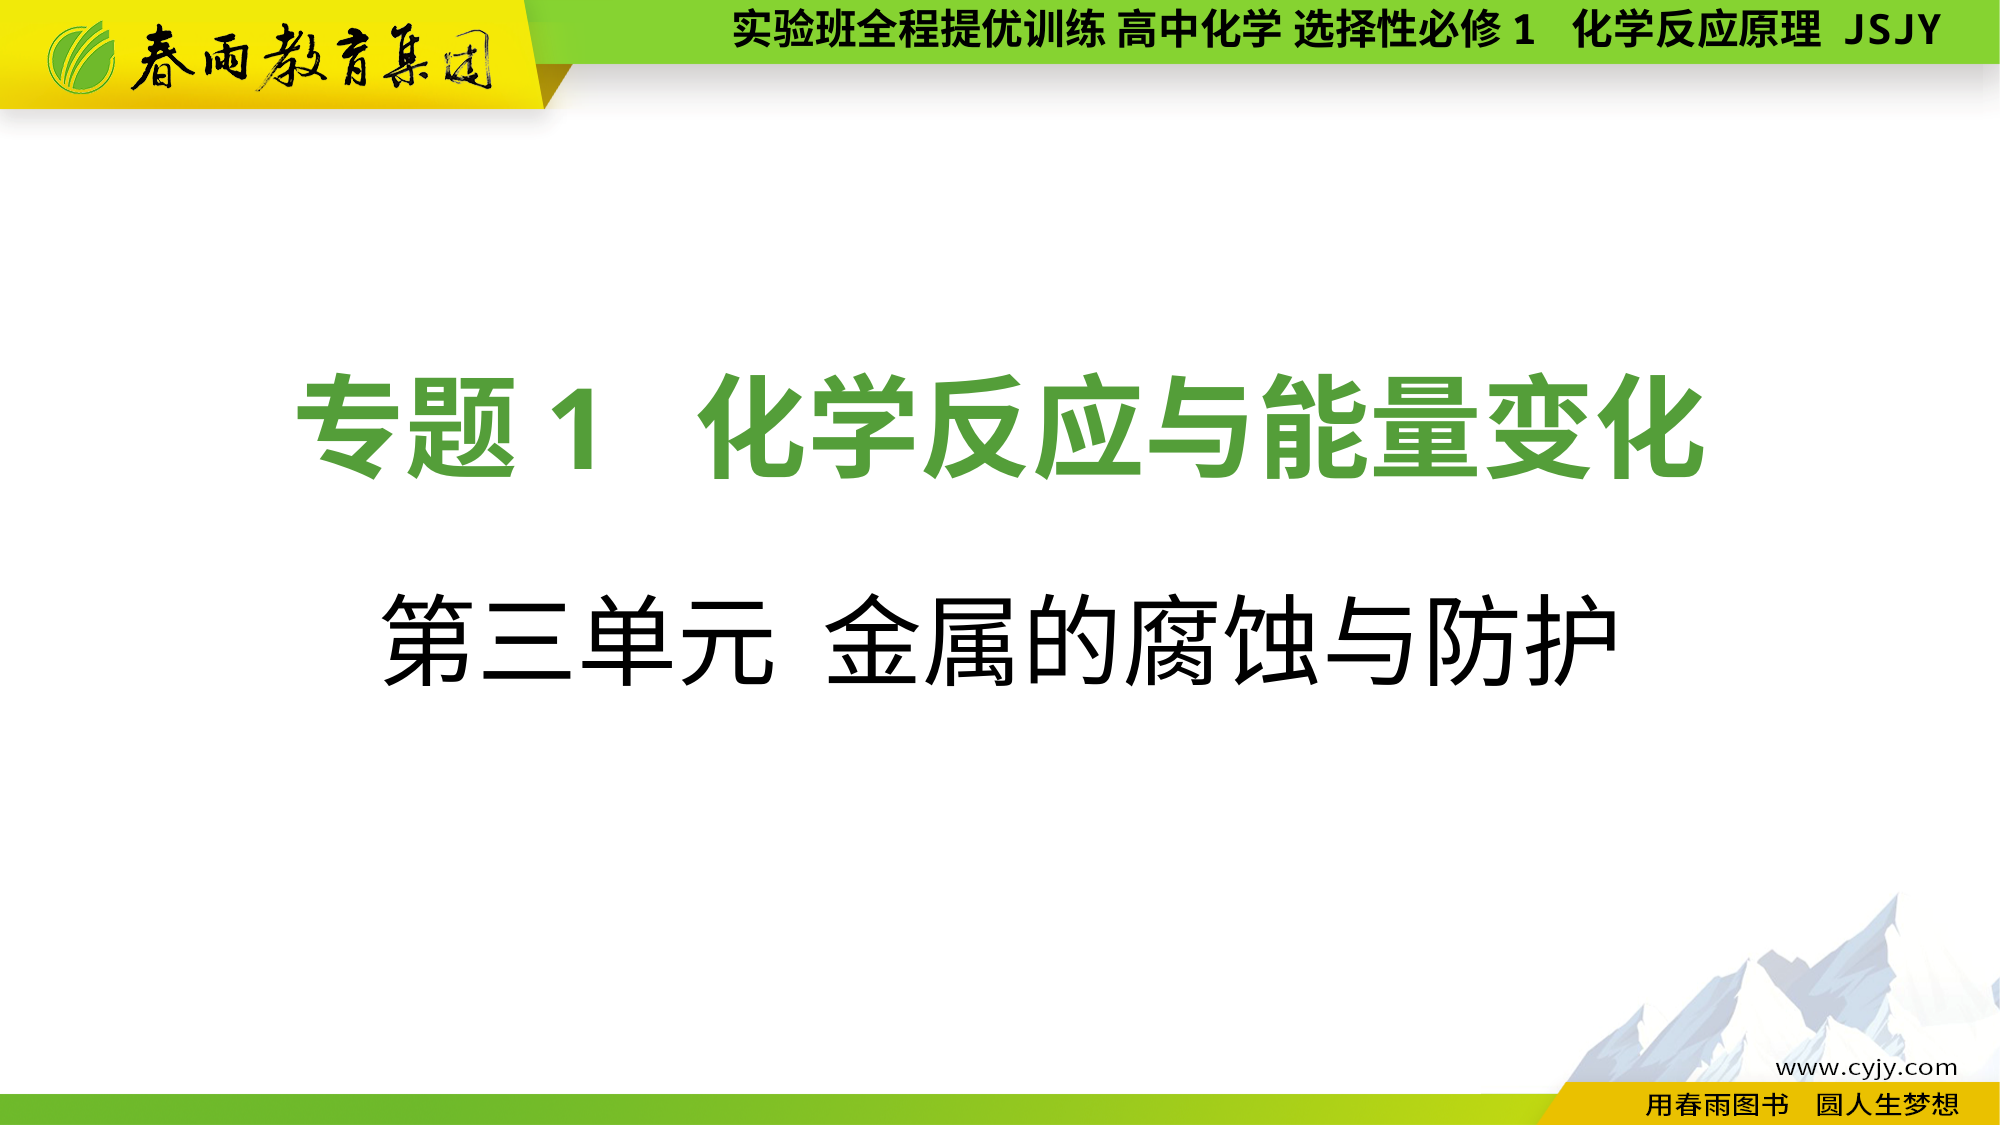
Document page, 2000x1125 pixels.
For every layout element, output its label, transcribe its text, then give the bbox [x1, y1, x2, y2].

text_box 第三单元 金属的腐蚀与防护 [54, 511, 1946, 706]
picture [0, 0, 2000, 1125]
text_box 专题1 化学反应与能量变化 [54, 282, 1946, 500]
